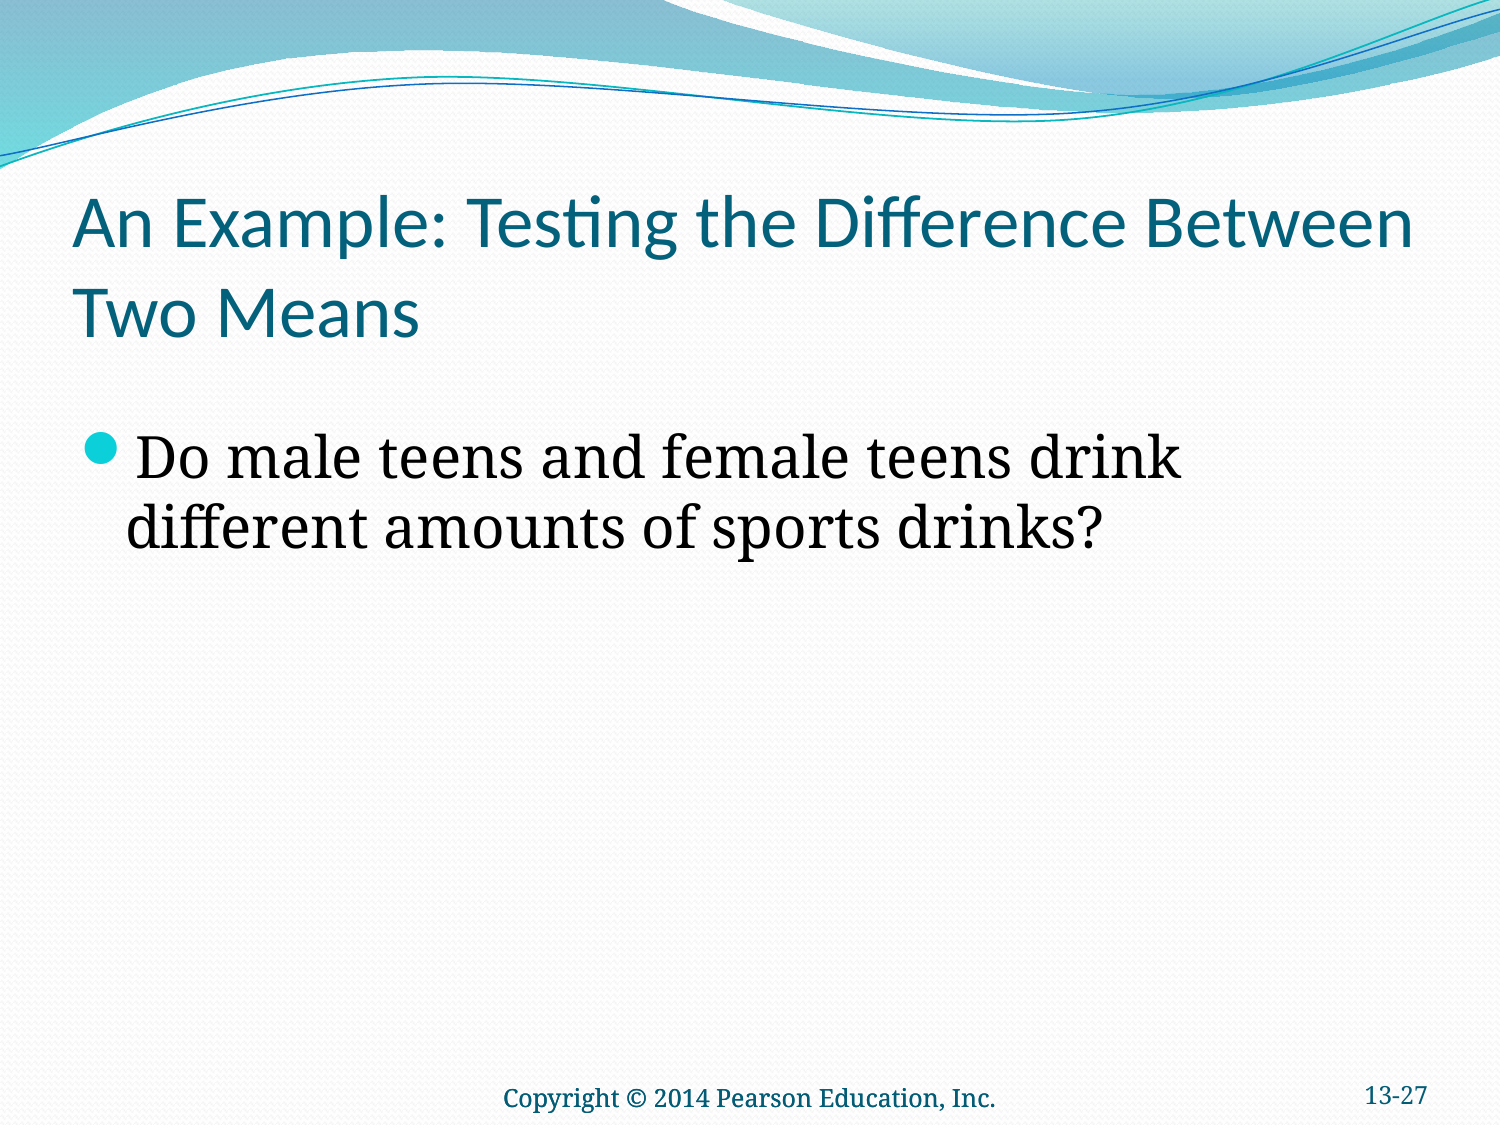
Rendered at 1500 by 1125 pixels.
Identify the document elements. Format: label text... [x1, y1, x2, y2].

list Do male teens and female teens drink different amounts of sports drinks? [65, 412, 1416, 846]
title An Example: Testing the Difference Between Two Means [72, 165, 1423, 353]
